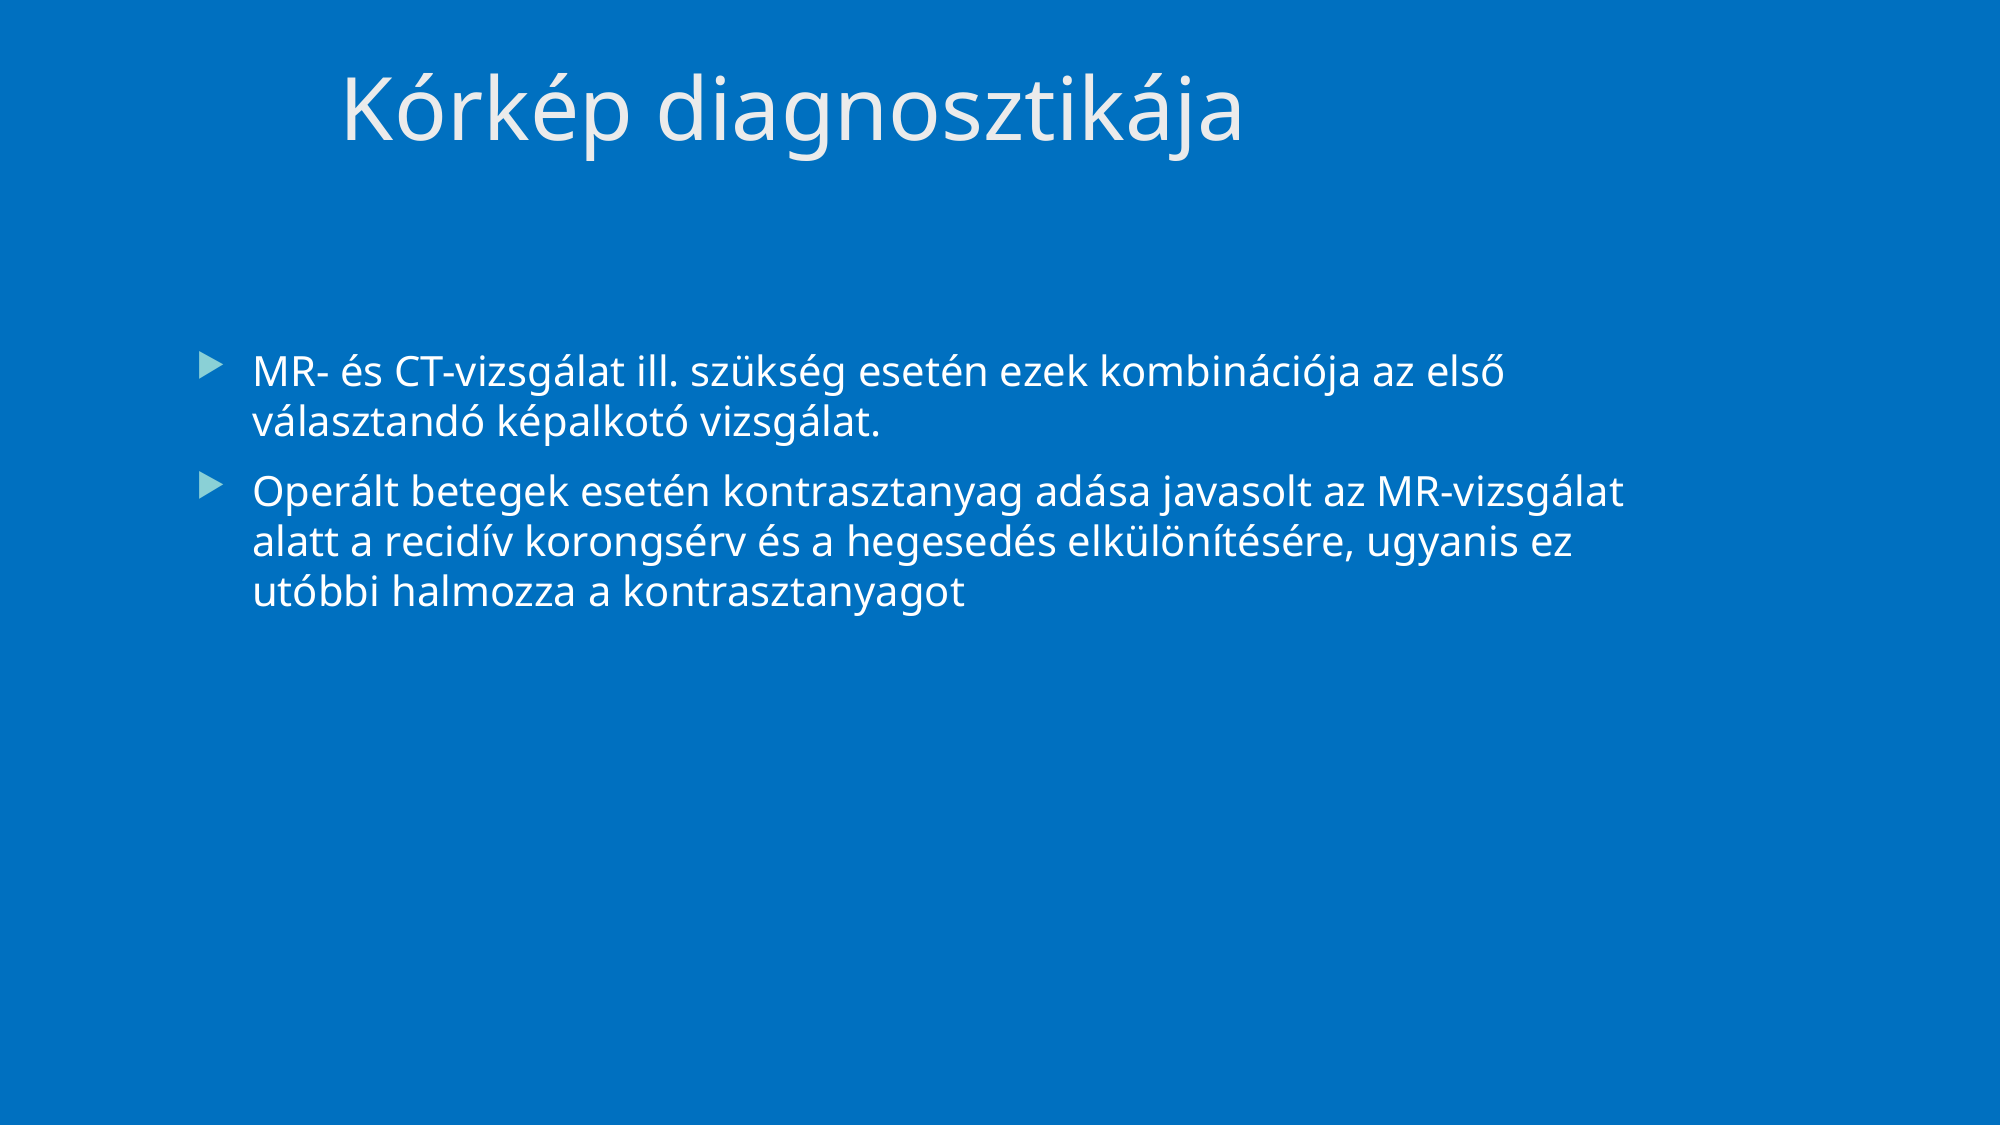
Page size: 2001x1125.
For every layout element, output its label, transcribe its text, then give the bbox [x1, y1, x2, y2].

title Kórkép diagnosztikája [324, 45, 1675, 233]
list MR- és CT-vizsgálat ill. szükség esetén ezek kombinációja az első választandó képalkotó vizsgálat. Operált betegek esetén kontrasztanyag adása javasolt az MR-vizsgálat alatt a recidív korongsérv és a hegesedés elkülönítésére, ugyanis ez utóbbi halmozza a kontrasztanyagot [181, 336, 1649, 1025]
